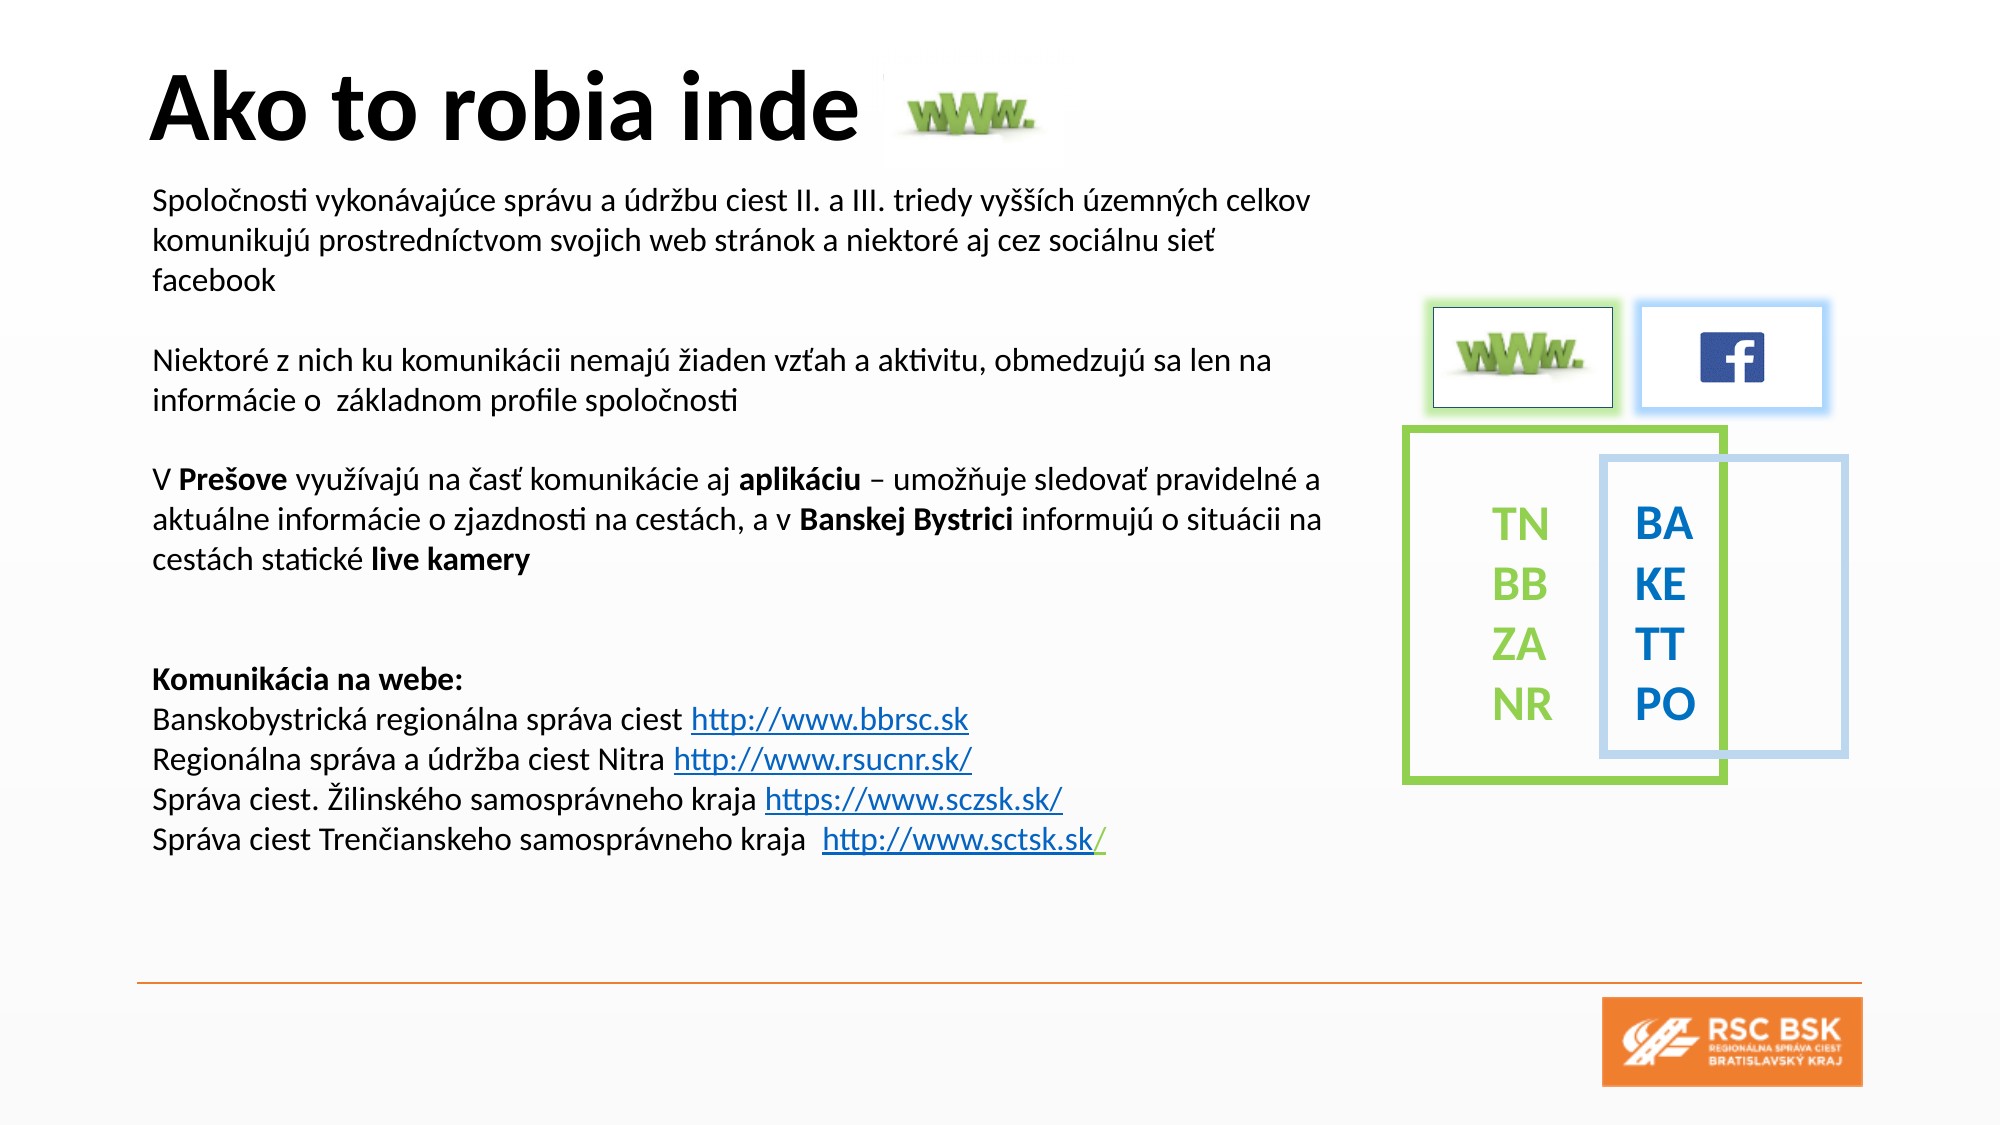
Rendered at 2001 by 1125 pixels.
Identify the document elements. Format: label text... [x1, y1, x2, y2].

picture [1433, 307, 1613, 408]
text_box [1602, 457, 1846, 756]
picture [884, 67, 1064, 168]
text_box BA KE TT PO [1620, 482, 1764, 738]
text_box TN BB ZA NR [1477, 482, 1620, 738]
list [1602, 997, 1863, 1087]
text_box [1405, 428, 1725, 781]
title Ako to robia inde [134, 0, 1848, 204]
text_box Spoločnosti vykonávajúce správu a údržbu ciest II. a III. triedy vyšších územných celkov komunikujú prostredníctvom svojich web stránok a niektoré aj cez sociálnu sieť facebook Niektoré z nich ku komunikácii nemajú žiaden vzťah a aktivitu, obmedzujú sa len na informácie o základnom profile spoločnosti V Prešove využívajú na časť komunikácie aj aplikáciu – umožňuje sledovať pravidelné a aktuálne informácie o zjazdnosti na cestách, a v Banskej Bystrici informujú o situácii na cestách statické live kamery Komunikácia na webe: Banskobystrická regionálna správa ciest http://www.bbrsc.sk Regionálna správa a údržba ciest Nitra http://www.rsucnr.sk/ Správa ciest. Žilinského samosprávneho kraja https://www.sczsk.sk/ Správa ciest Trenčianskeho samosprávneho kraja http://www.sctsk.sk/ [137, 170, 1362, 828]
picture [1642, 307, 1822, 407]
